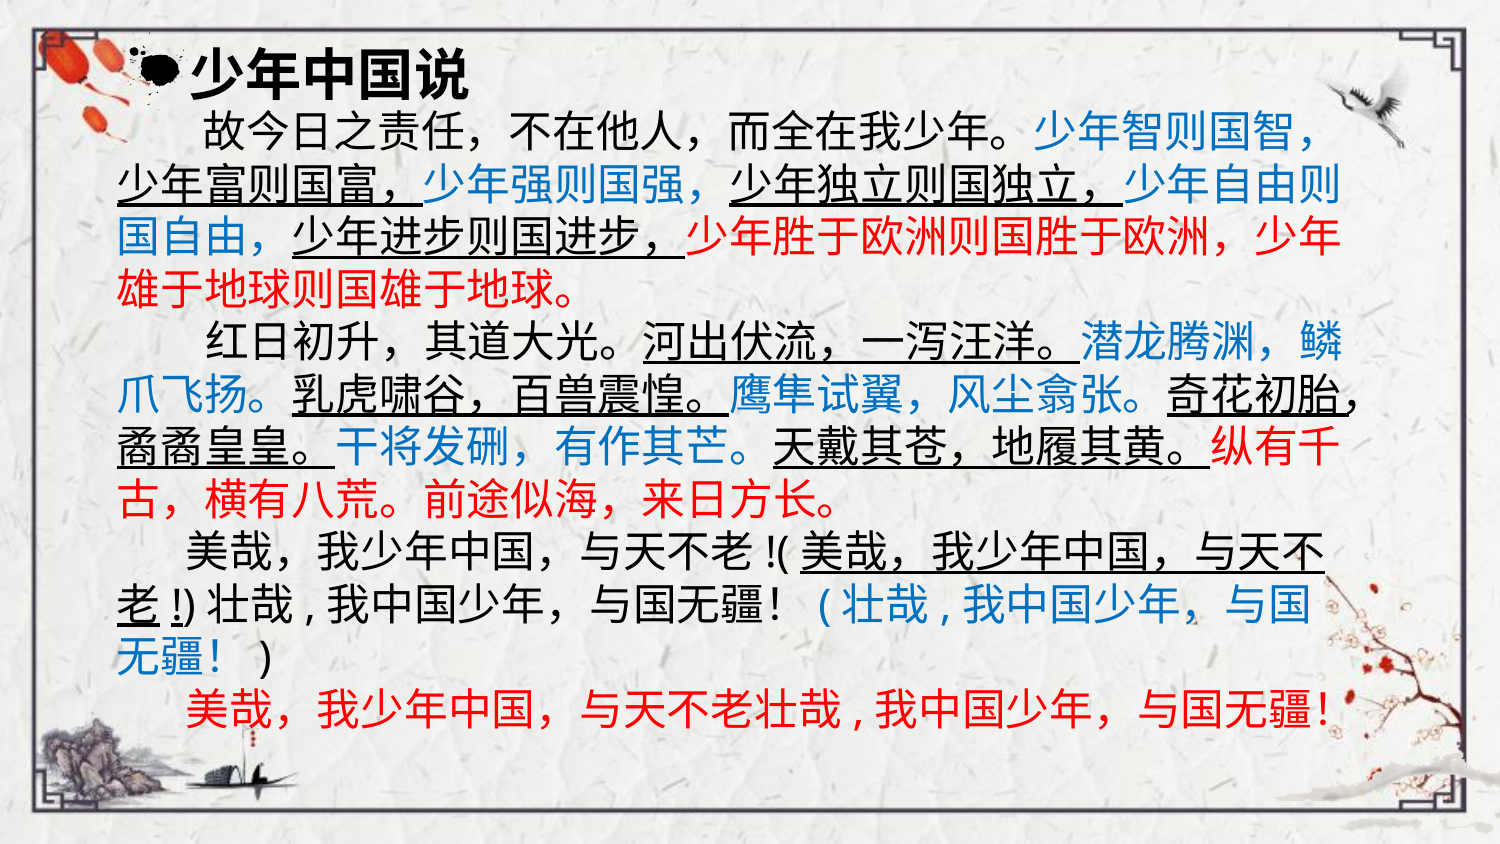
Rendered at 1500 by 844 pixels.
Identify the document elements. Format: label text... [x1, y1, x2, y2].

text_box 故今日之责任，不在他人，而全在我少年。少年智则国智，少年富则国富，少年强则国强，少年独立则国独立，少年自由则国自由，少年进步则国进步，少年胜于欧洲则国胜于欧洲，少年雄于地球则国雄于地球。 红日初升，其道大光。河出伏流，一泻汪洋。潜龙腾渊，鳞爪飞扬。乳虎啸谷，百兽震惶。鹰隼试翼，风尘翕张。奇花初胎，矞矞皇皇。干将发硎，有作其芒。天戴其苍，地履其黄。纵有千古，横有八荒。前途似海，来日方长。 美哉，我少年中国，与天不老!(美哉，我少年中国，与天不老!)壮哉,我中国少年，与国无疆！(壮哉,我中国少年，与国无疆！) 美哉，我少年中国，与天不老壮哉,我中国少年，与国无疆！ [105, 98, 1360, 740]
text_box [122, 31, 751, 116]
picture [0, 0, 1500, 844]
